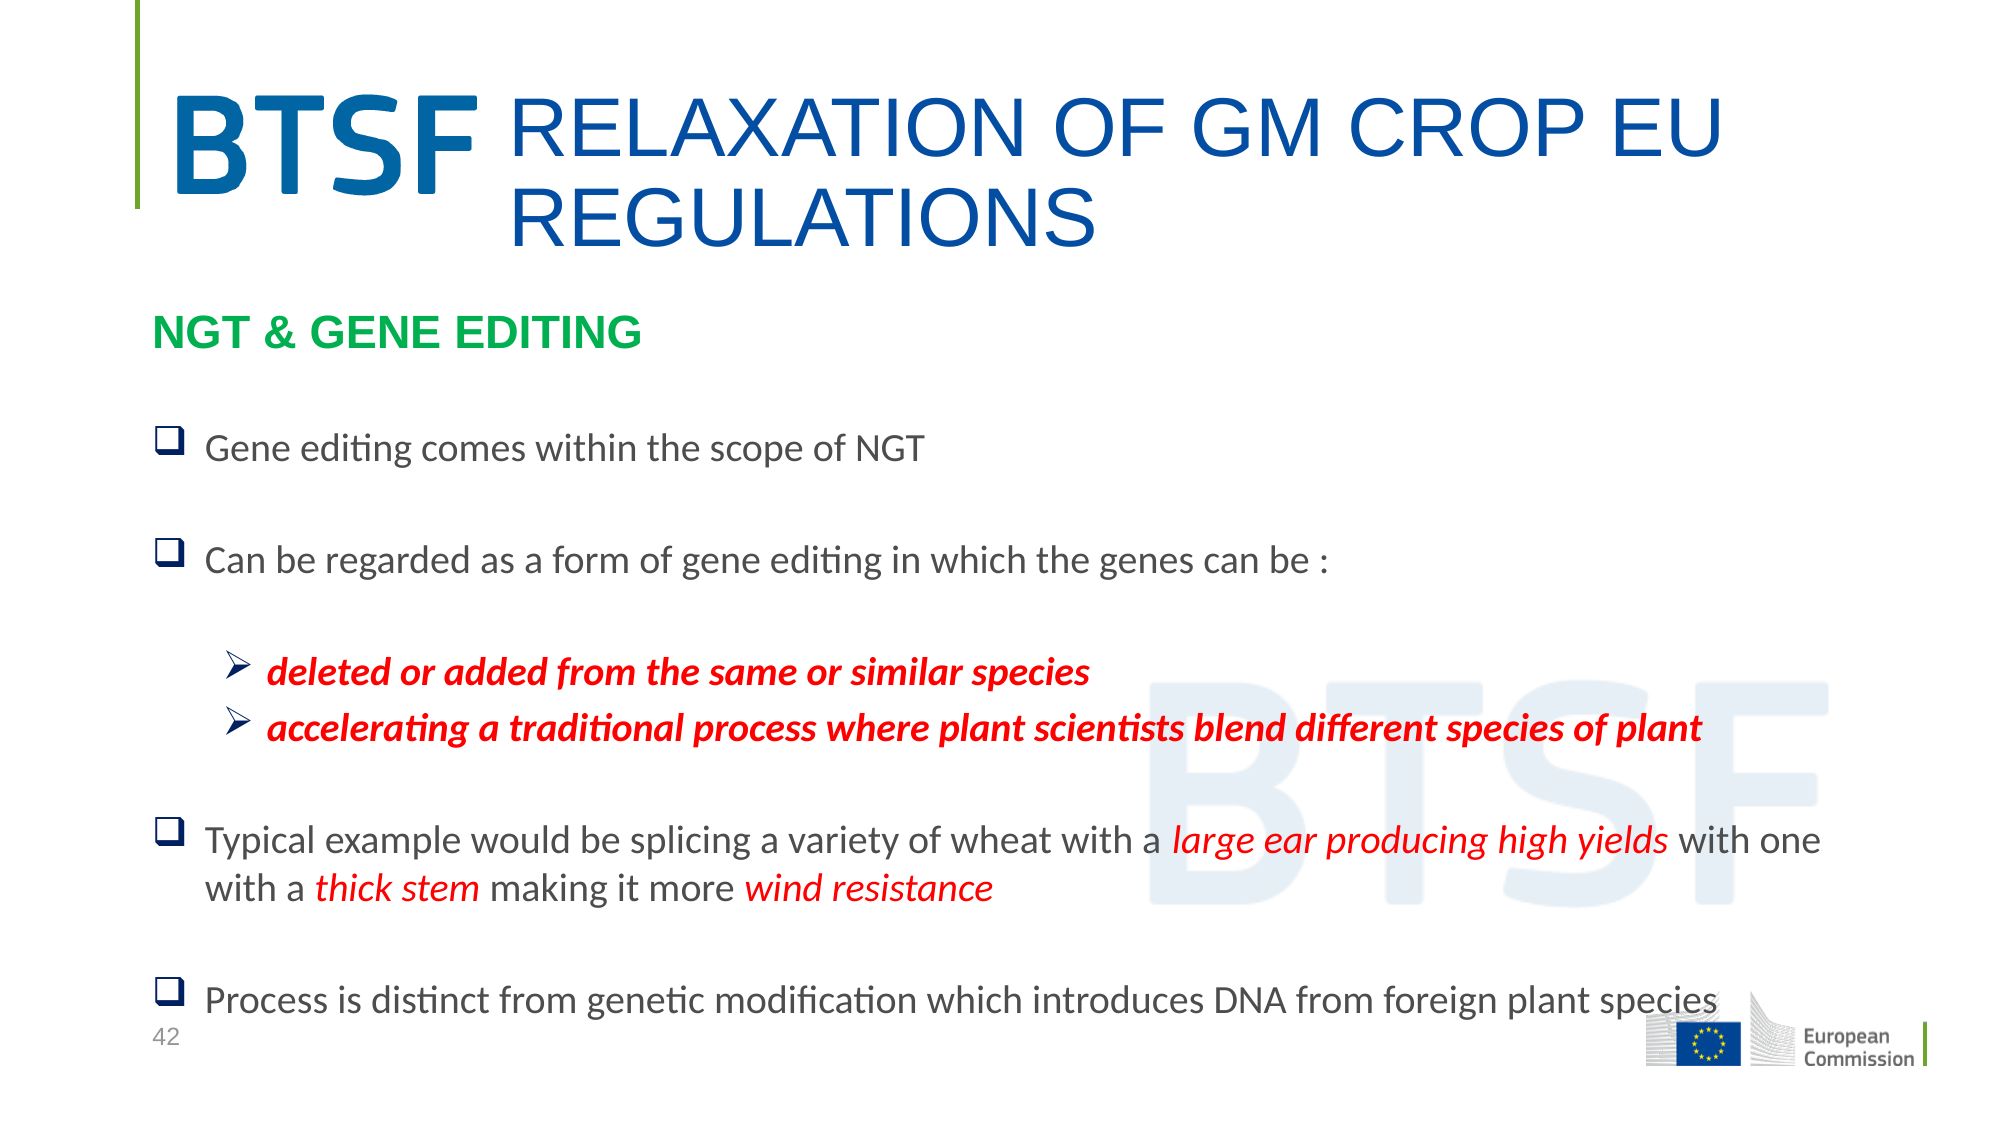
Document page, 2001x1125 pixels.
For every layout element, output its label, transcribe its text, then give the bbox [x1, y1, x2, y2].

picture [148, 77, 516, 214]
text_box NGT & GENE EDITING Gene editing comes within the scope of NGT Can be regarded as a form of gene editing in which the genes can be : deleted or added from the same or similar species accelerating a traditional process where plant scientists blend different species of plant Typical example would be splicing a variety of wheat with a large ear producing high yields with one with a thick stem making it more wind resistance Process is distinct from genetic modification which introduces DNA from foreign plant species [137, 294, 1915, 1035]
title RELAXATION OF GM CROP EU REGULATIONS [493, 135, 1881, 265]
slide_number 42 [137, 1035, 588, 1066]
picture [1646, 991, 1927, 1066]
